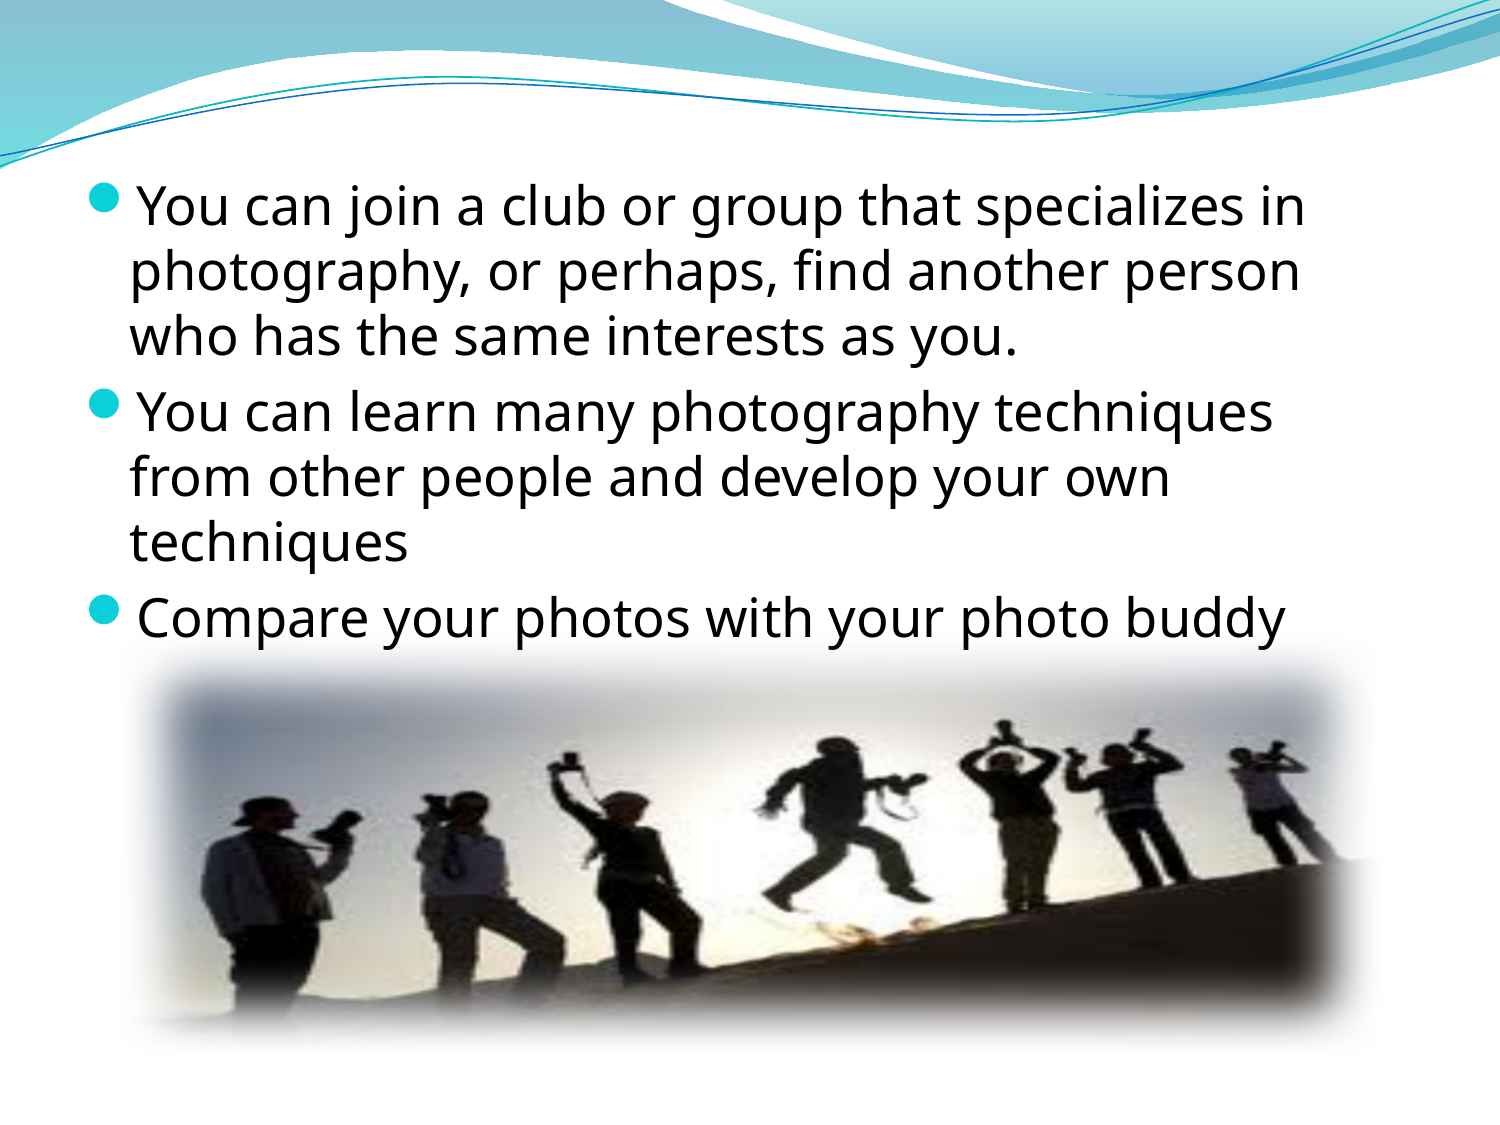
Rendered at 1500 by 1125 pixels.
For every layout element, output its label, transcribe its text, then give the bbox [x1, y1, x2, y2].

picture [116, 632, 1383, 1056]
list You can join a club or group that specializes in photography, or perhaps, find another person who has the same interests as you. You can learn many photography techniques from other people and develop your own techniques Compare your photos with your photo buddy [70, 164, 1421, 907]
